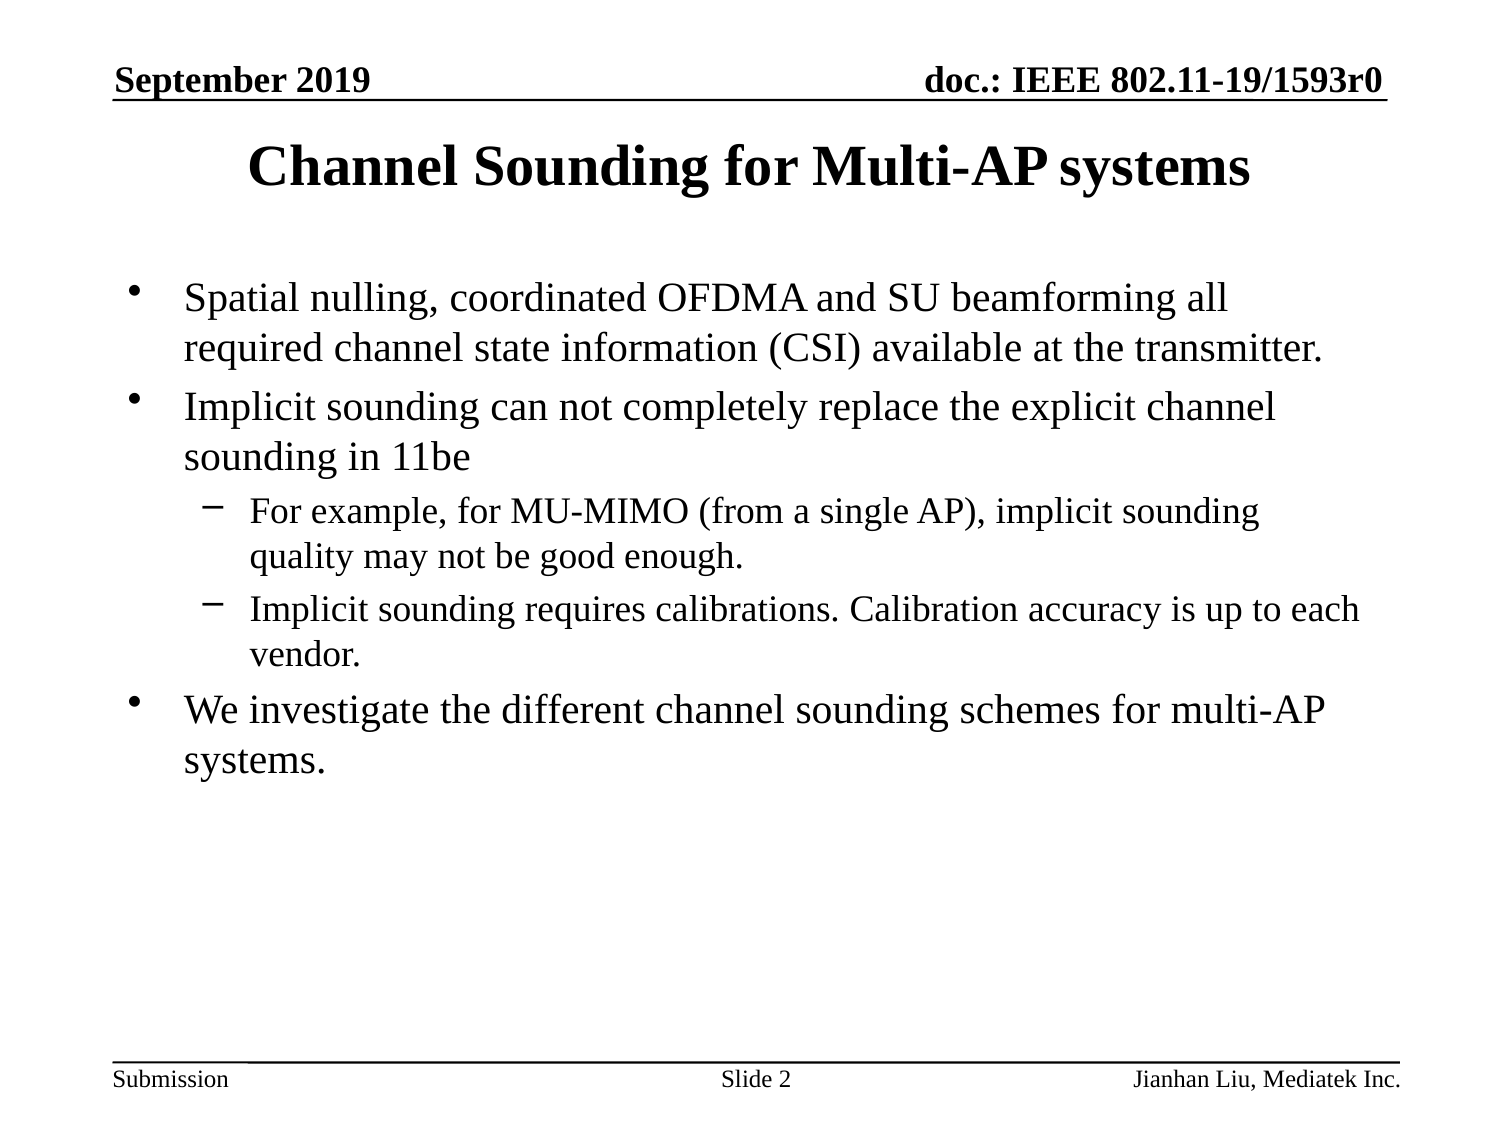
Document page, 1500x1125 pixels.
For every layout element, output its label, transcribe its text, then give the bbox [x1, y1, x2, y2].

slide_number Slide 2 [712, 1061, 800, 1093]
list Spatial nulling, coordinated OFDMA and SU beamforming all required channel state information (CSI) available at the transmitter. Implicit sounding can not completely replace the explicit channel sounding in 11be For example, for MU-MIMO (from a single AP), implicit sounding quality may not be good enough. Implicit sounding requires calibrations. Calibration accuracy is up to each vendor. We investigate the different channel sounding schemes for multi-AP systems. [112, 262, 1388, 1001]
footer Jianhan Liu, Mediatek Inc. [1129, 1061, 1402, 1093]
title Channel Sounding for Multi-AP systems [112, 112, 1388, 213]
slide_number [114, 54, 374, 101]
